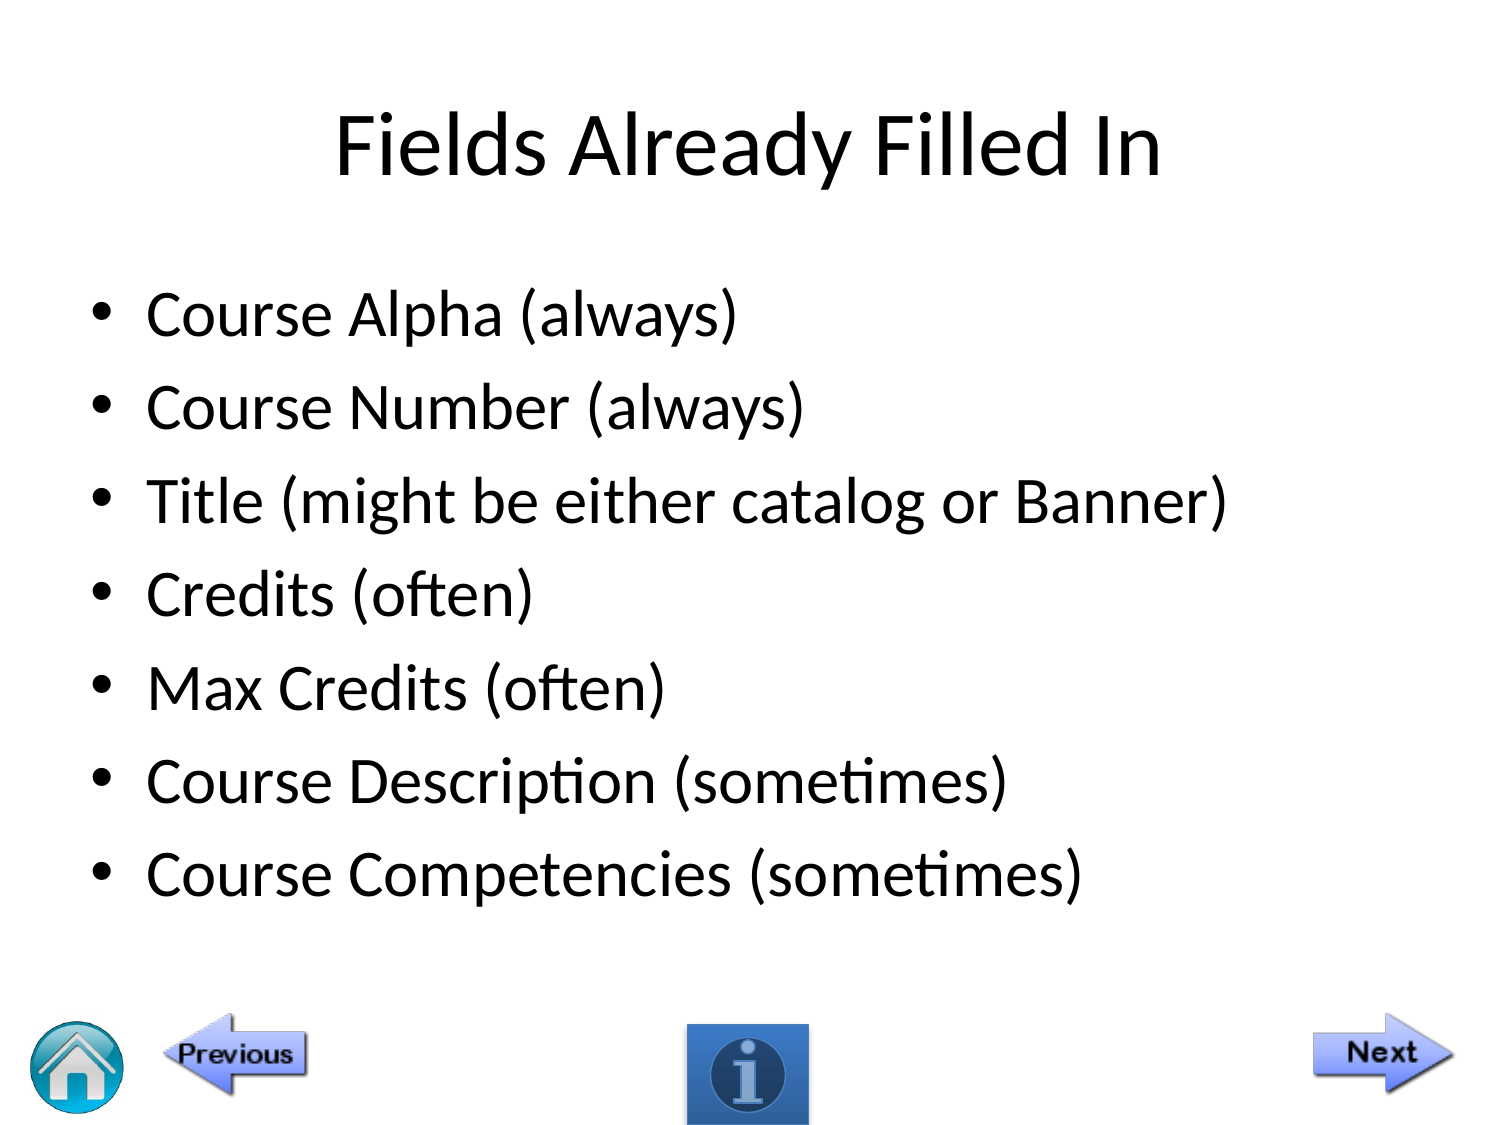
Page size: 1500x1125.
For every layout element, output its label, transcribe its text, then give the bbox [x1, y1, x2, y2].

title Fields Already Filled In [75, 45, 1425, 233]
picture [1312, 1012, 1460, 1100]
picture [162, 1012, 313, 1102]
text_box [687, 1024, 809, 1125]
picture [24, 1014, 129, 1118]
list Course Alpha (always) Course Number (always) Title (might be either catalog or Banner) Credits (often) Max Credits (often) Course Description (sometimes) Course Competencies (sometimes) [75, 262, 1425, 1005]
